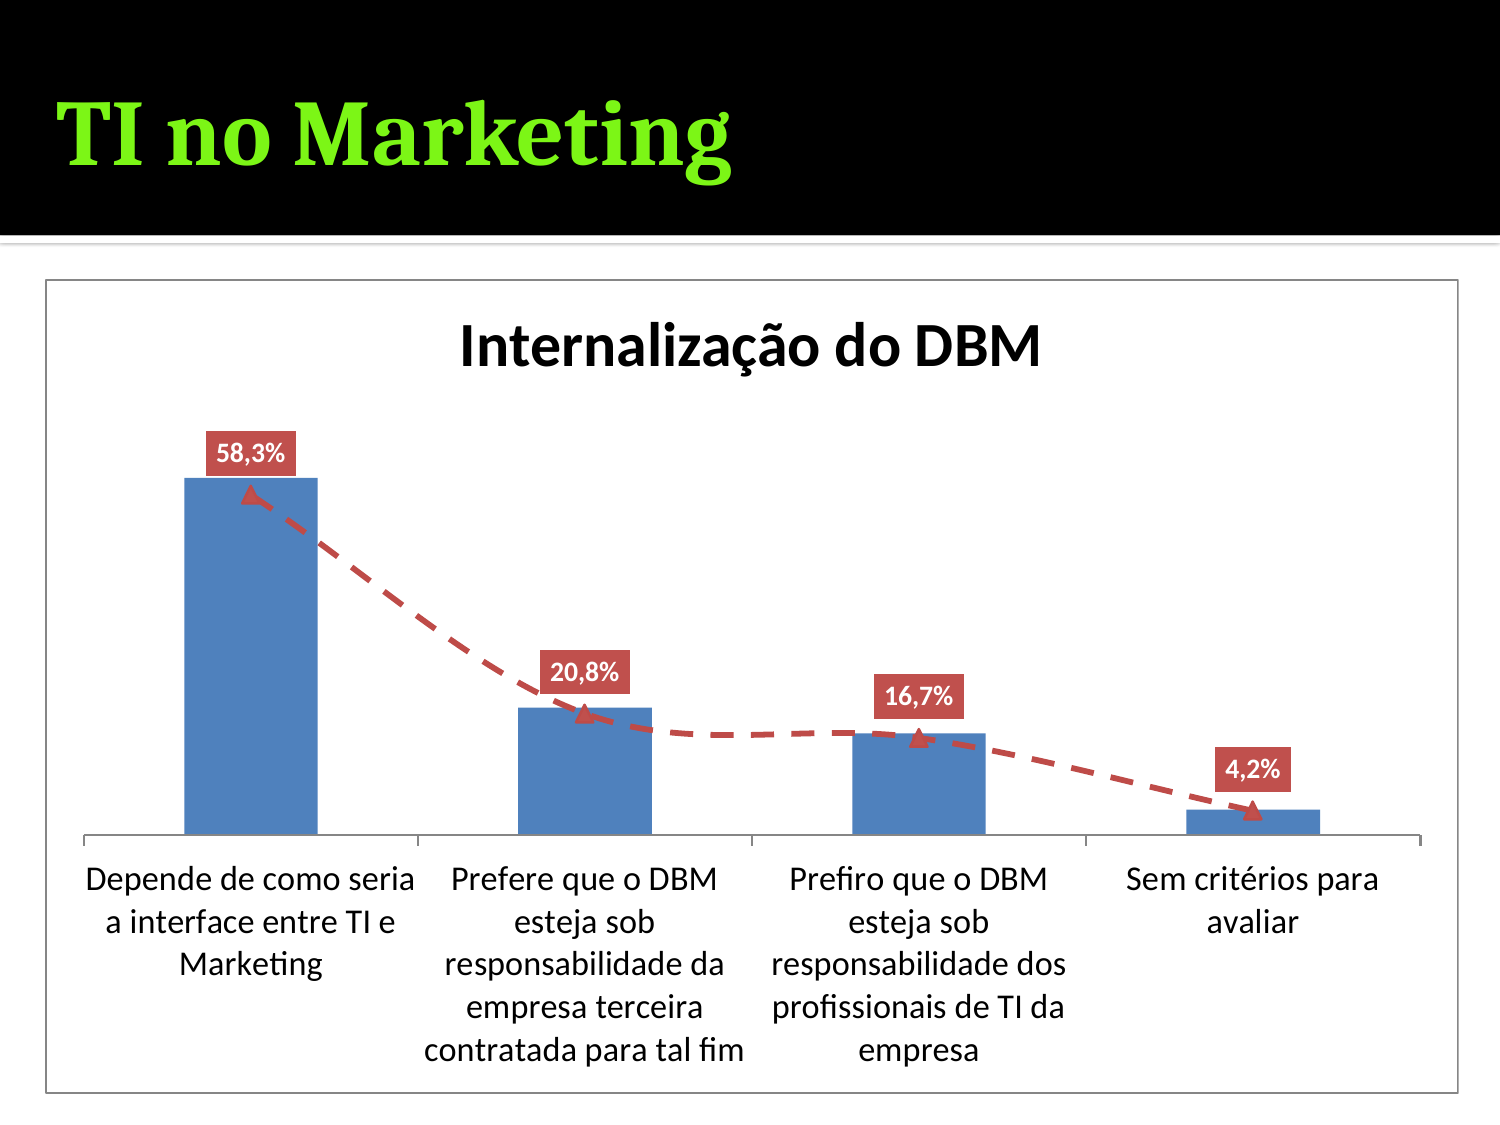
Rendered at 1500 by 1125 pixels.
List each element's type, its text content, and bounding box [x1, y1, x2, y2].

title TI no Marketing [41, 25, 1459, 231]
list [44, 278, 1459, 1094]
